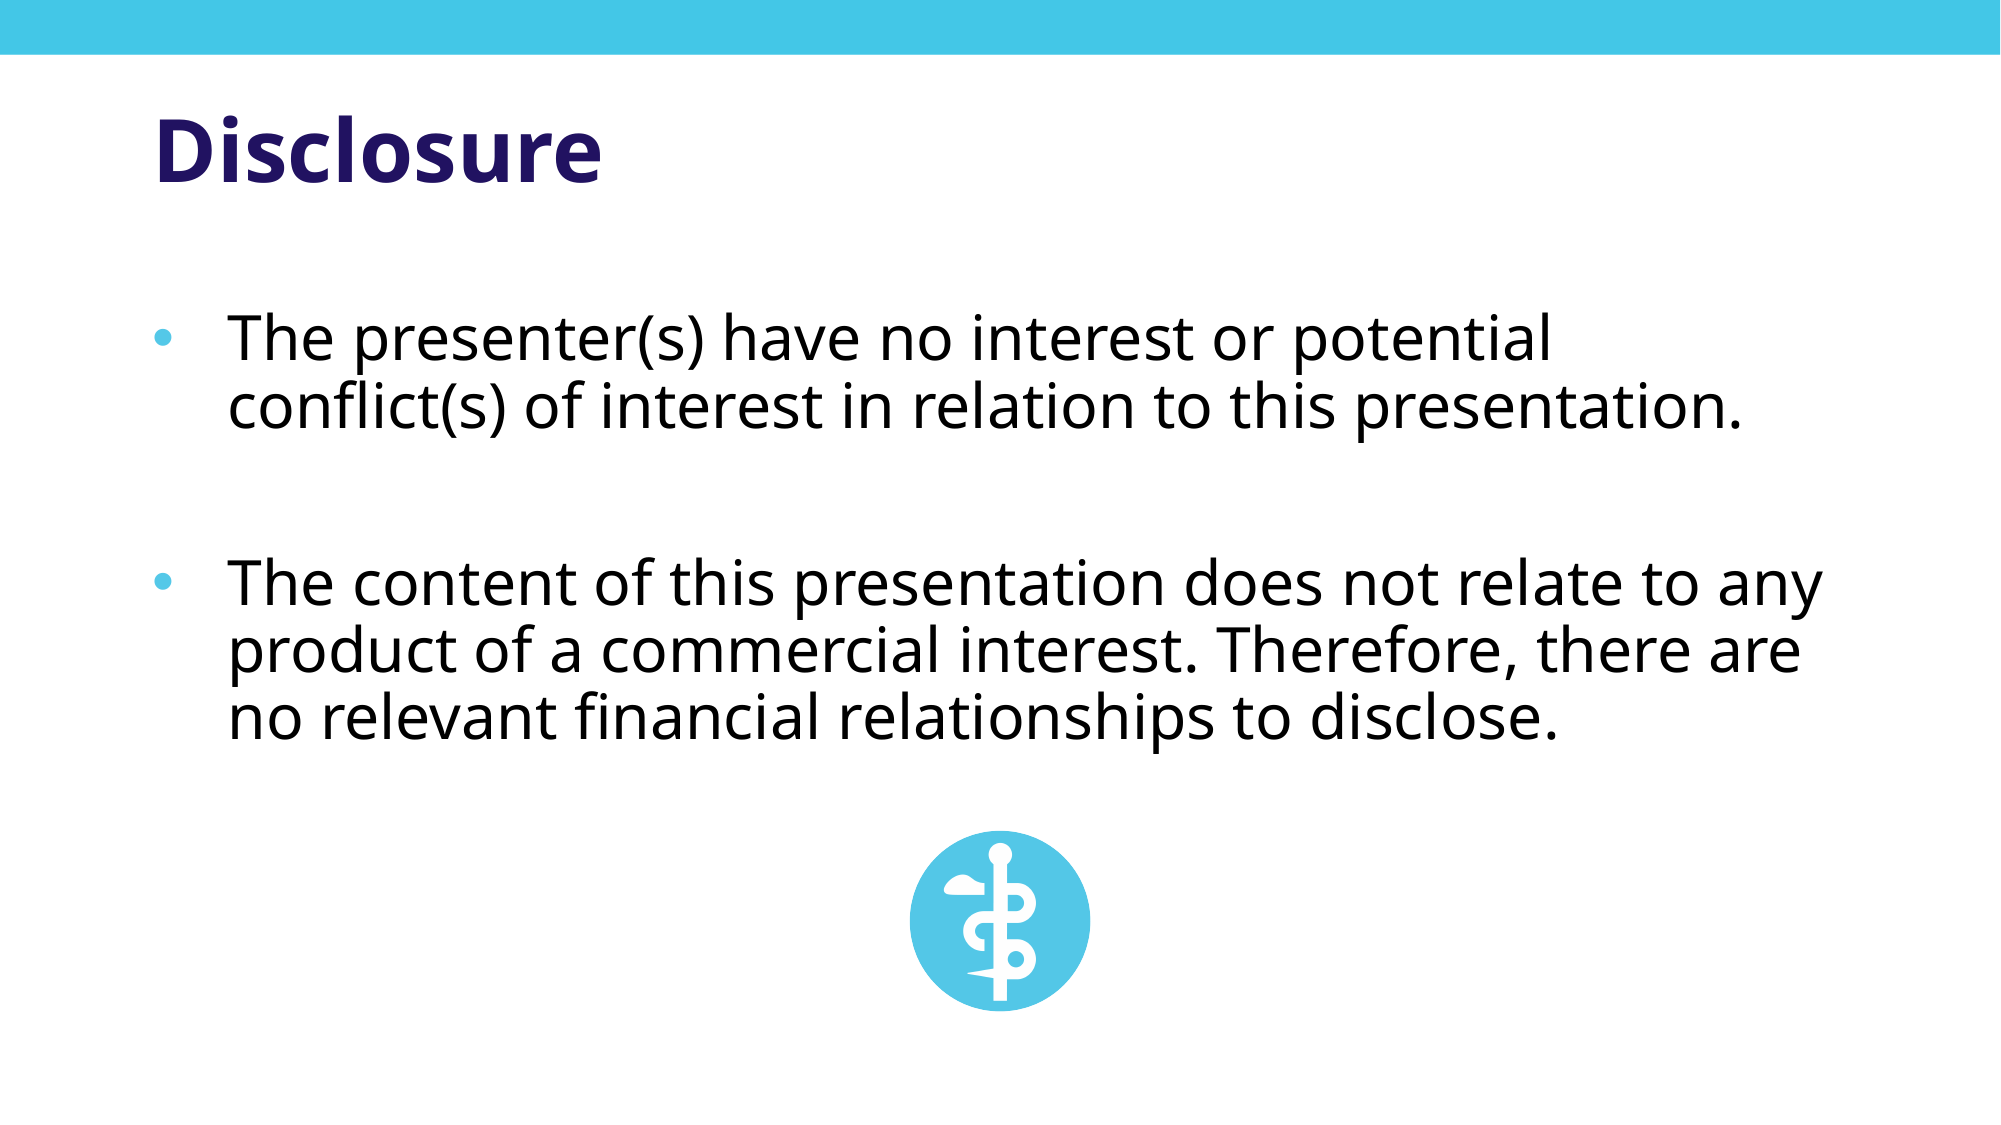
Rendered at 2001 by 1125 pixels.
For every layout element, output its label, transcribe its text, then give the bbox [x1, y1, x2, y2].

picture [0, 0, 2001, 1125]
title Disclosure [138, 41, 1862, 209]
list The presenter(s) have no interest or potential conflict(s) of interest in relation to this presentation. The content of this presentation does not relate to any product of a commercial interest. Therefore, there are no relevant financial relationships to disclose. [137, 299, 1863, 1086]
